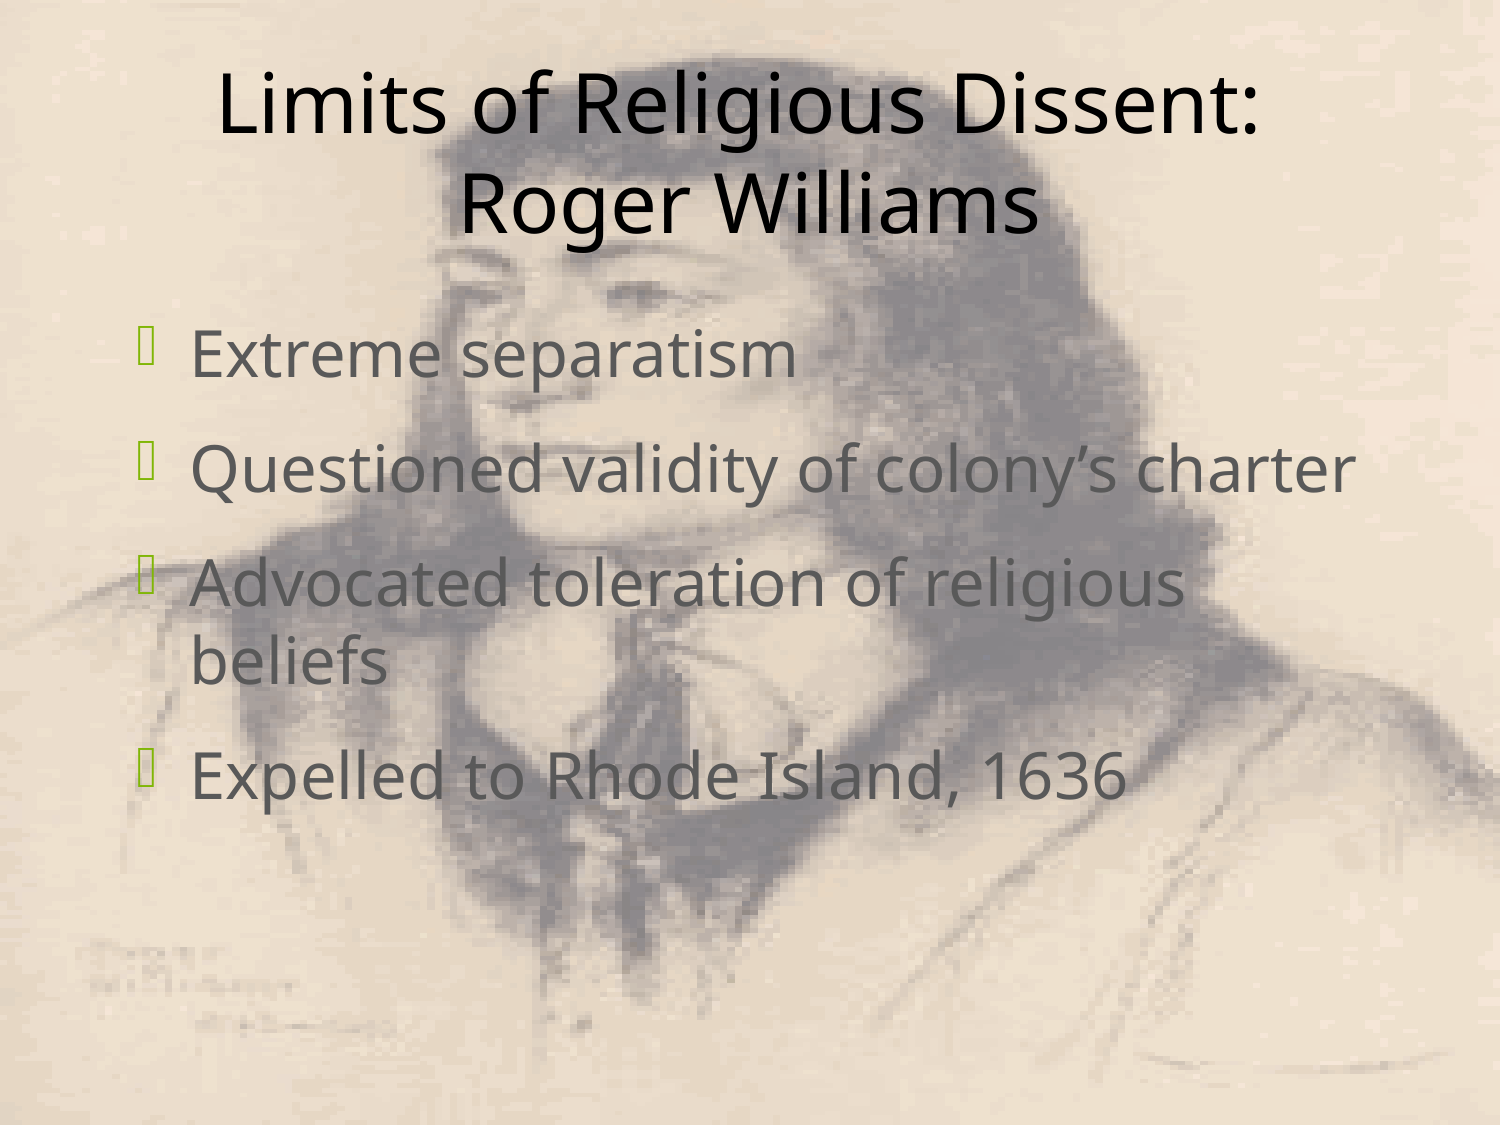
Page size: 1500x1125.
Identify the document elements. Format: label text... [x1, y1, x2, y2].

list Extreme separatism Questioned validity of colony’s charter Advocated toleration of religious beliefs Expelled to Rhode Island, 1636 [121, 305, 1379, 842]
title Limits of Religious Dissent: Roger Williams [75, 56, 1425, 245]
